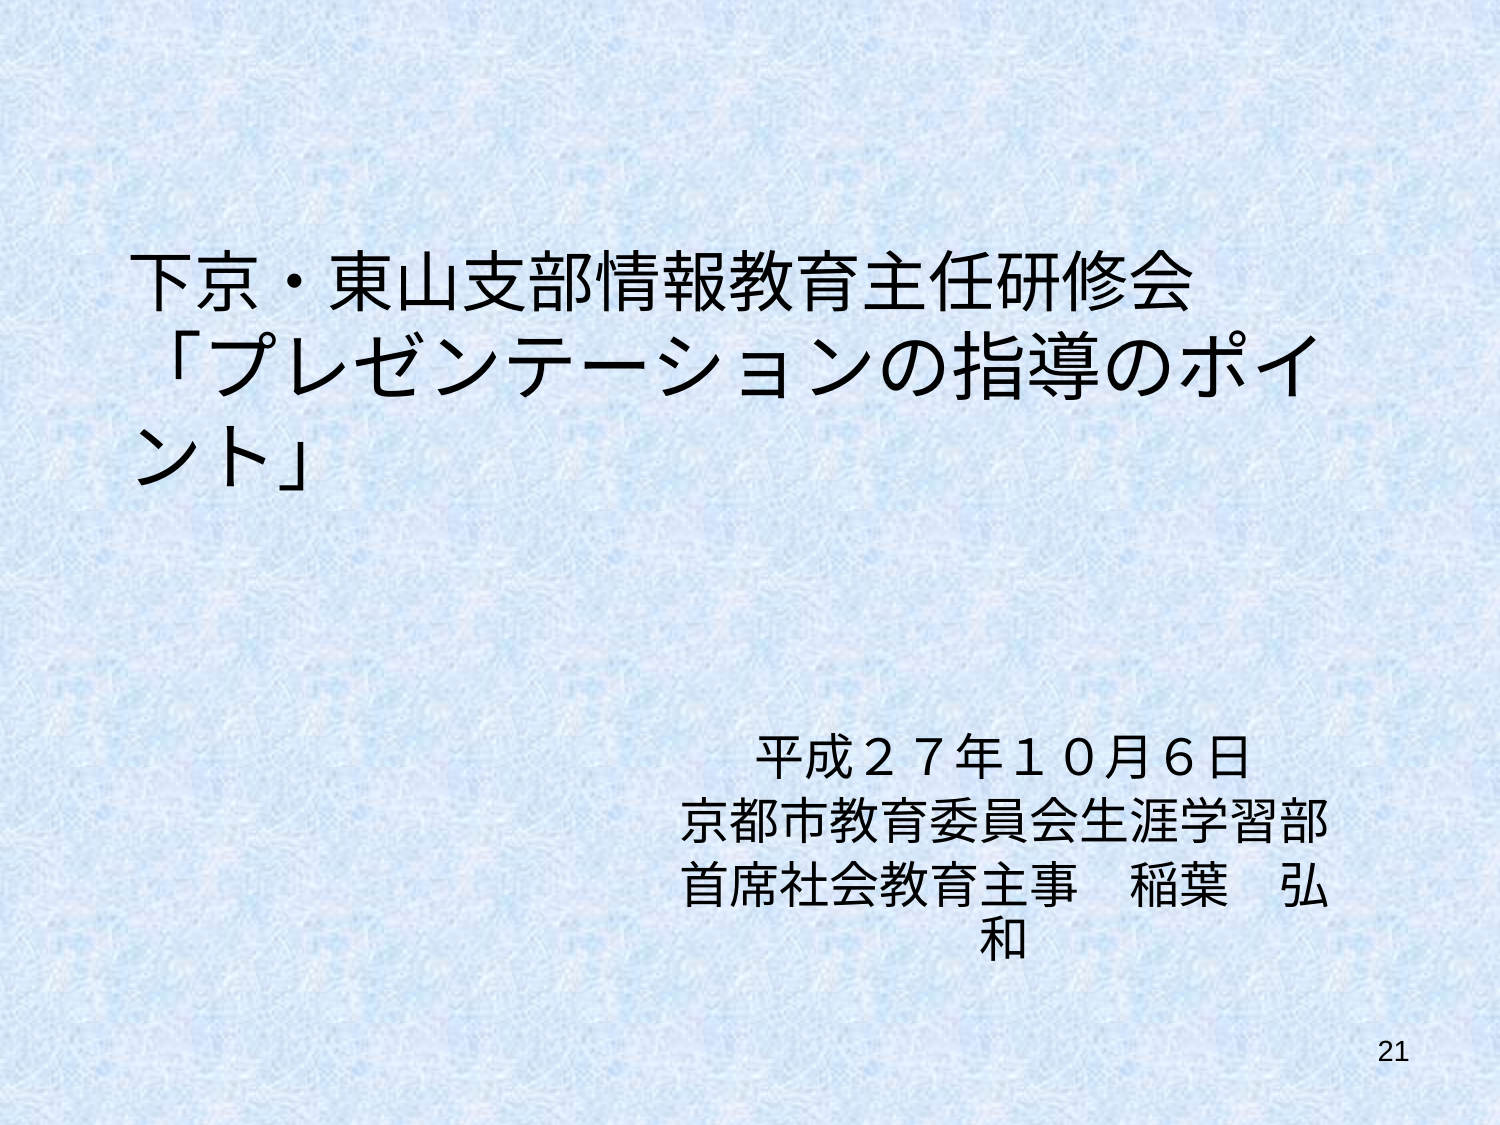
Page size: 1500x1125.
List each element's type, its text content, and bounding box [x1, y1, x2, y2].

slide_number 21 [1074, 1024, 1426, 1103]
title 下京・東山支部情報教育主任研修会 「プレゼンテーションの指導のポイント」 [112, 239, 1388, 500]
picture [0, 0, 1500, 1125]
subtitle 平成２７年１０月６日 京都市教育委員会生涯学習部 首席社会教育主事 稲葉 弘和 [650, 725, 1360, 973]
